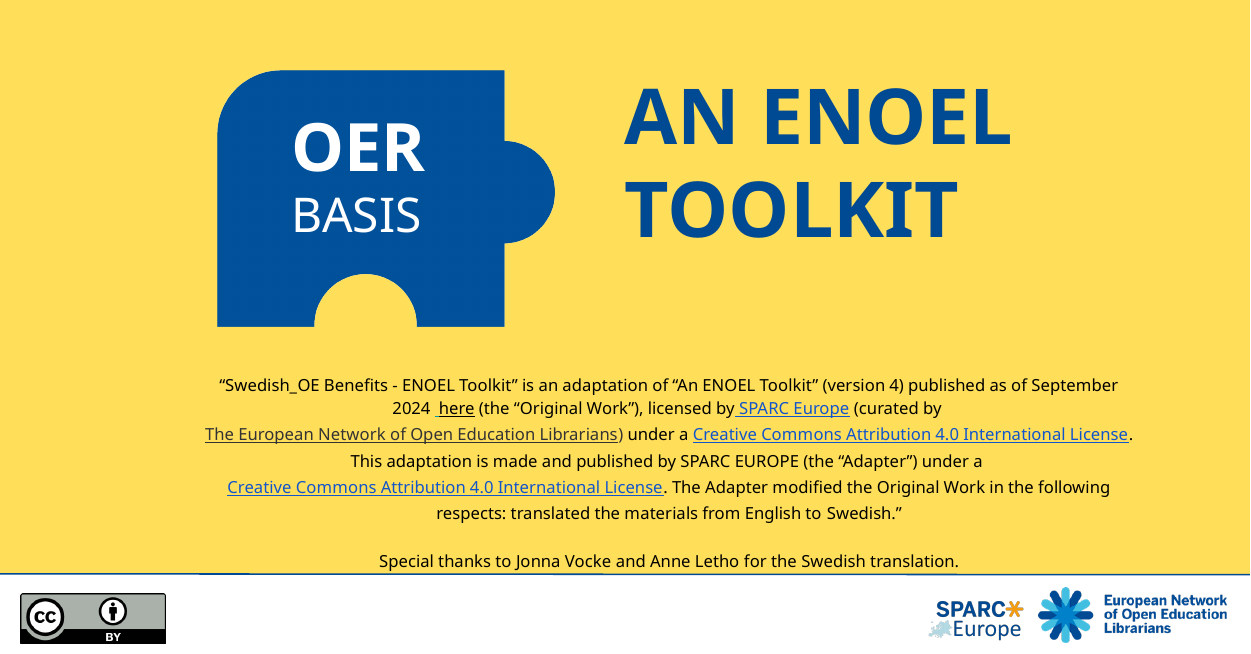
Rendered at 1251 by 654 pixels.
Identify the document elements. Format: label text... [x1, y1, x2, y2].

picture [217, 70, 556, 327]
picture [928, 586, 1027, 642]
text_box [0, 582, 1249, 654]
text_box “Swedish_OE Benefits - ENOEL Toolkit” is an adaptation of “An ENOEL Toolkit” (version 4) published as of September 2024 here (the “Original Work”), licensed by SPARC Europe (curated by The European Network of Open Education Librarians) under a Creative Commons Attribution 4.0 International License. This adaptation is made and published by SPARC EUROPE (the “Adapter”) under a Creative Commons Attribution 4.0 International License. The Adapter modified the Original Work in the following respects: translated the materials from English to Swedish.” Special thanks to Jonna Vocke and Anne Letho for the Swedish translation. [184, 356, 1155, 572]
text_box AN ENOEL TOOLKIT [612, 55, 1155, 266]
picture [1038, 587, 1228, 643]
picture [20, 592, 166, 645]
text_box OER BASIS [560, 90, 793, 258]
